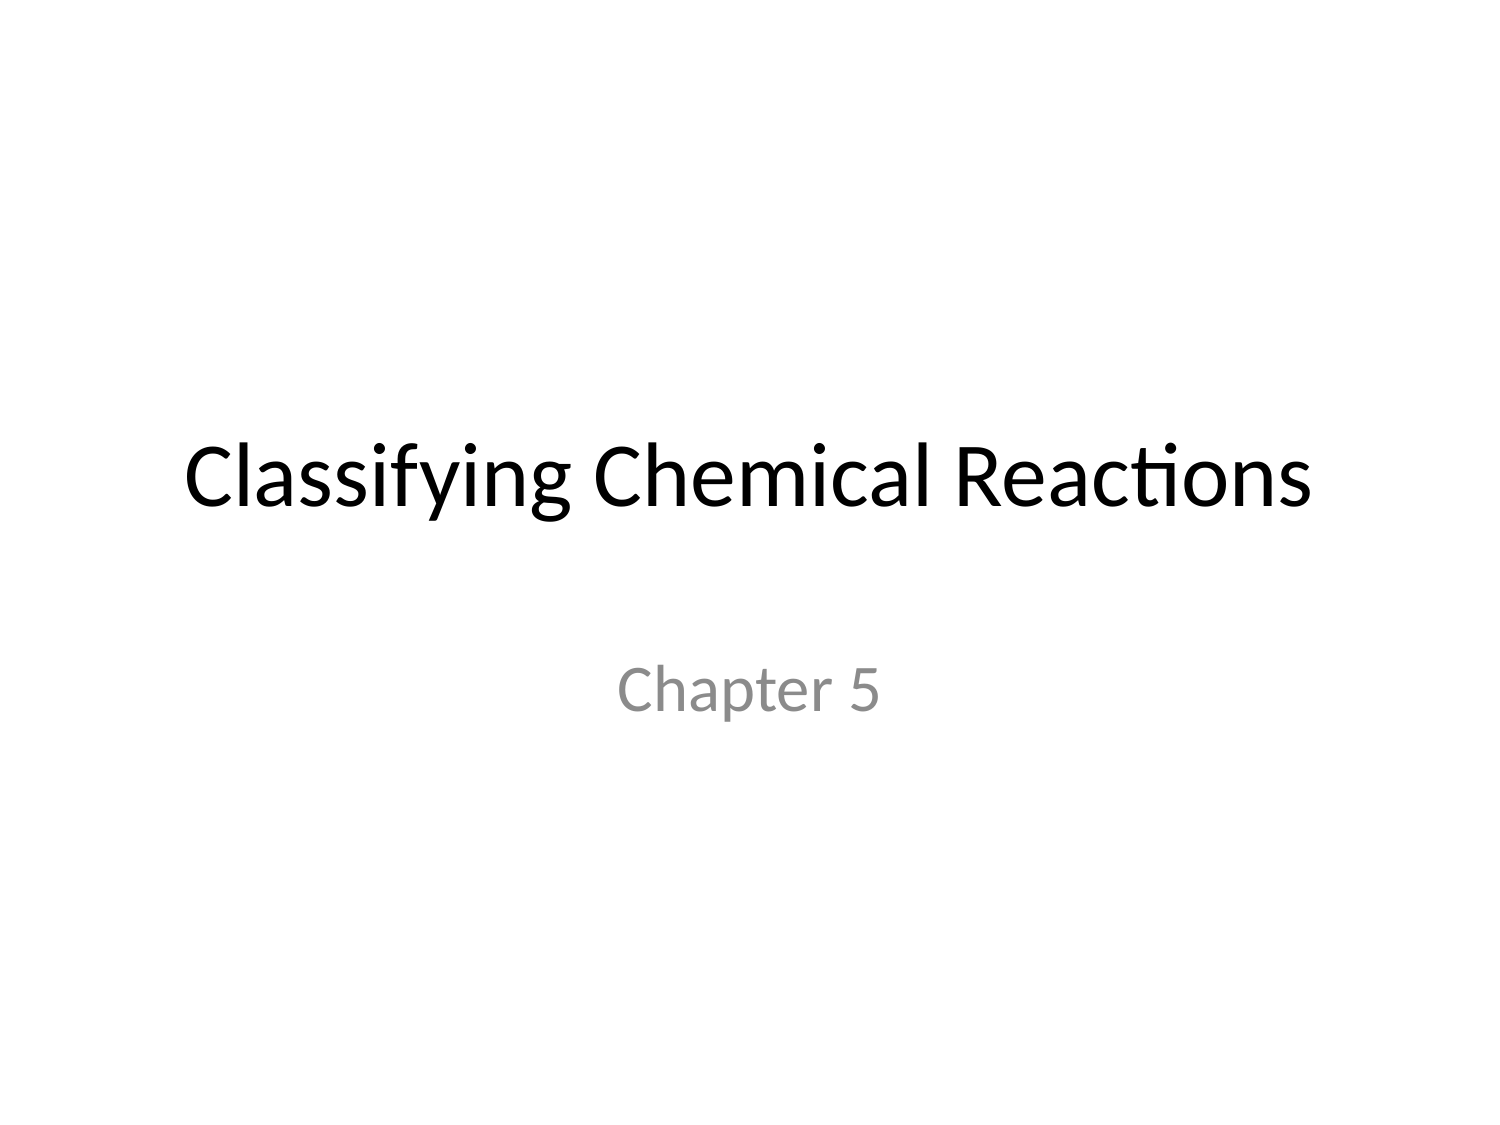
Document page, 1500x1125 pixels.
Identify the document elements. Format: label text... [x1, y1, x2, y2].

subtitle Chapter 5 [225, 637, 1275, 925]
title Classifying Chemical Reactions [112, 349, 1388, 591]
